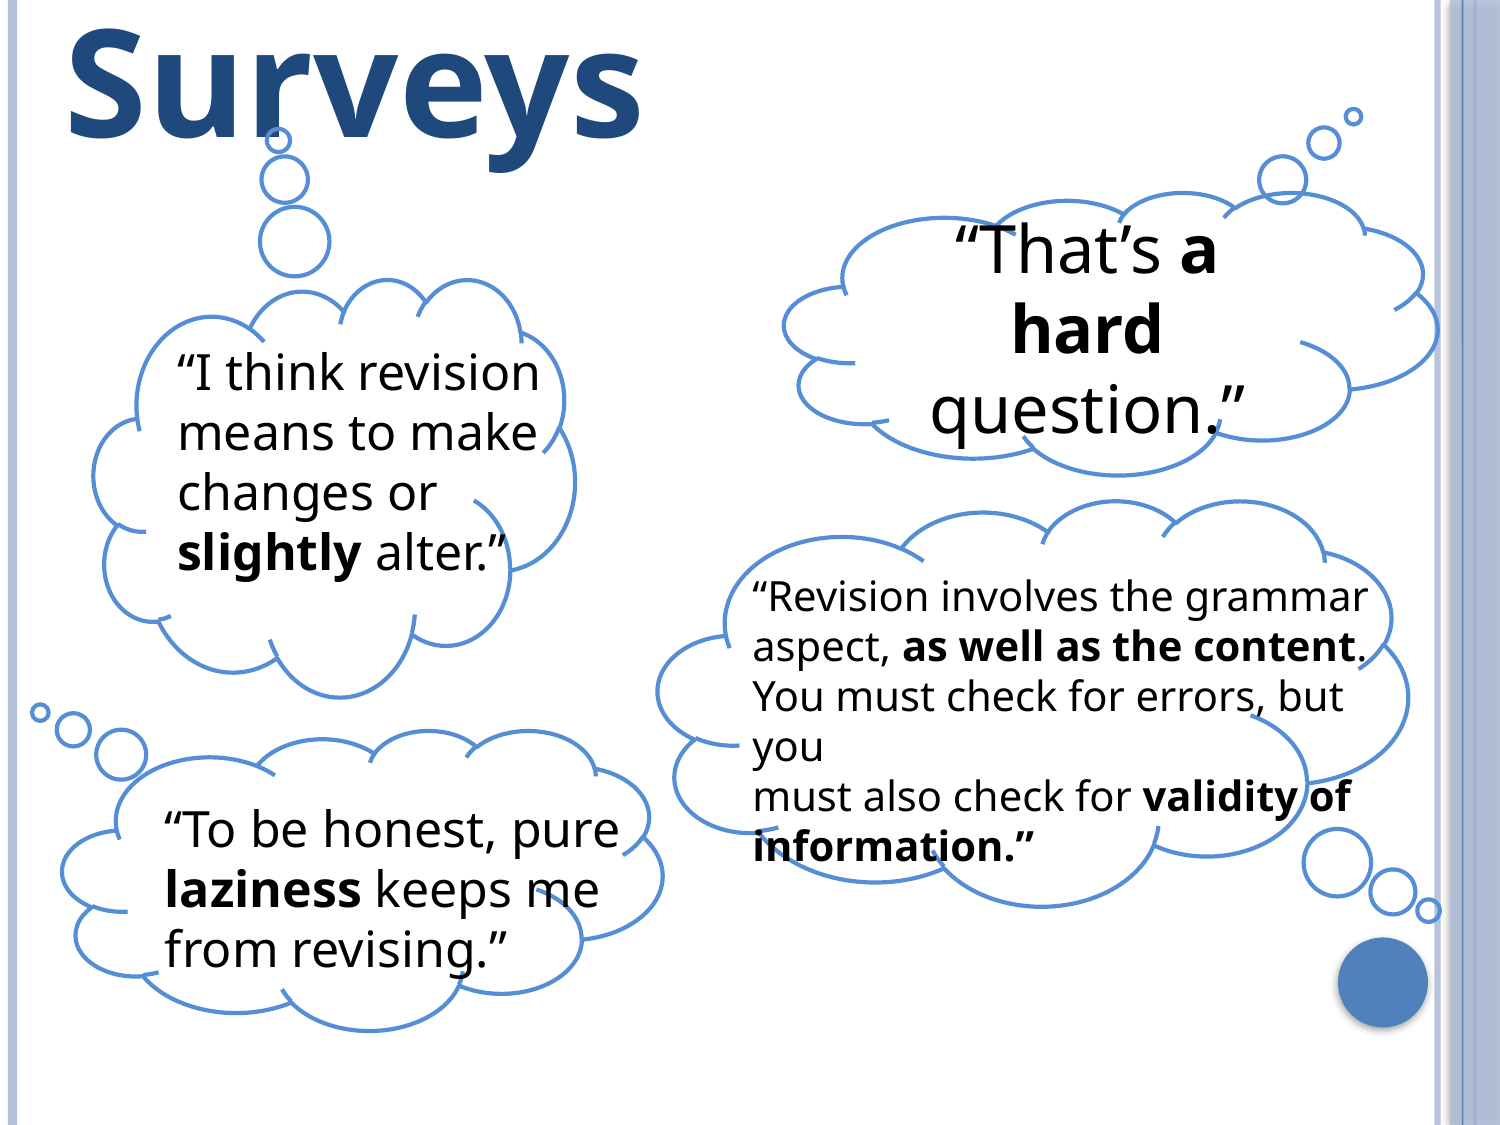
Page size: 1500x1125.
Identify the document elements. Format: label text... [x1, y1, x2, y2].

text_box “Revision involves the grammar aspect, as well as the content. You must check for errors, but you must also check for validity of information.” [737, 562, 1388, 878]
text_box [1305, 867, 1442, 924]
text_box “I think revision means to make changes or slightly alter.” [162, 333, 575, 589]
text_box “To be honest, pure laziness keeps me from revising.” [149, 789, 716, 977]
text_box “That’s a hard question.” [1306, 125, 1342, 161]
title Revision Surveys [50, 0, 1275, 175]
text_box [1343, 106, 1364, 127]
text_box [29, 702, 51, 723]
text_box [1388, 646, 1411, 750]
text_box [755, 499, 1357, 562]
text_box [165, 277, 528, 333]
text_box [91, 335, 511, 700]
text_box [1388, 594, 1394, 642]
text_box “That’s a hard question.” [781, 154, 1440, 478]
text_box [257, 126, 332, 279]
text_box [655, 581, 737, 835]
text_box [951, 878, 1133, 909]
text_box [54, 711, 93, 749]
text_box [59, 727, 640, 1034]
text_box [826, 878, 924, 885]
